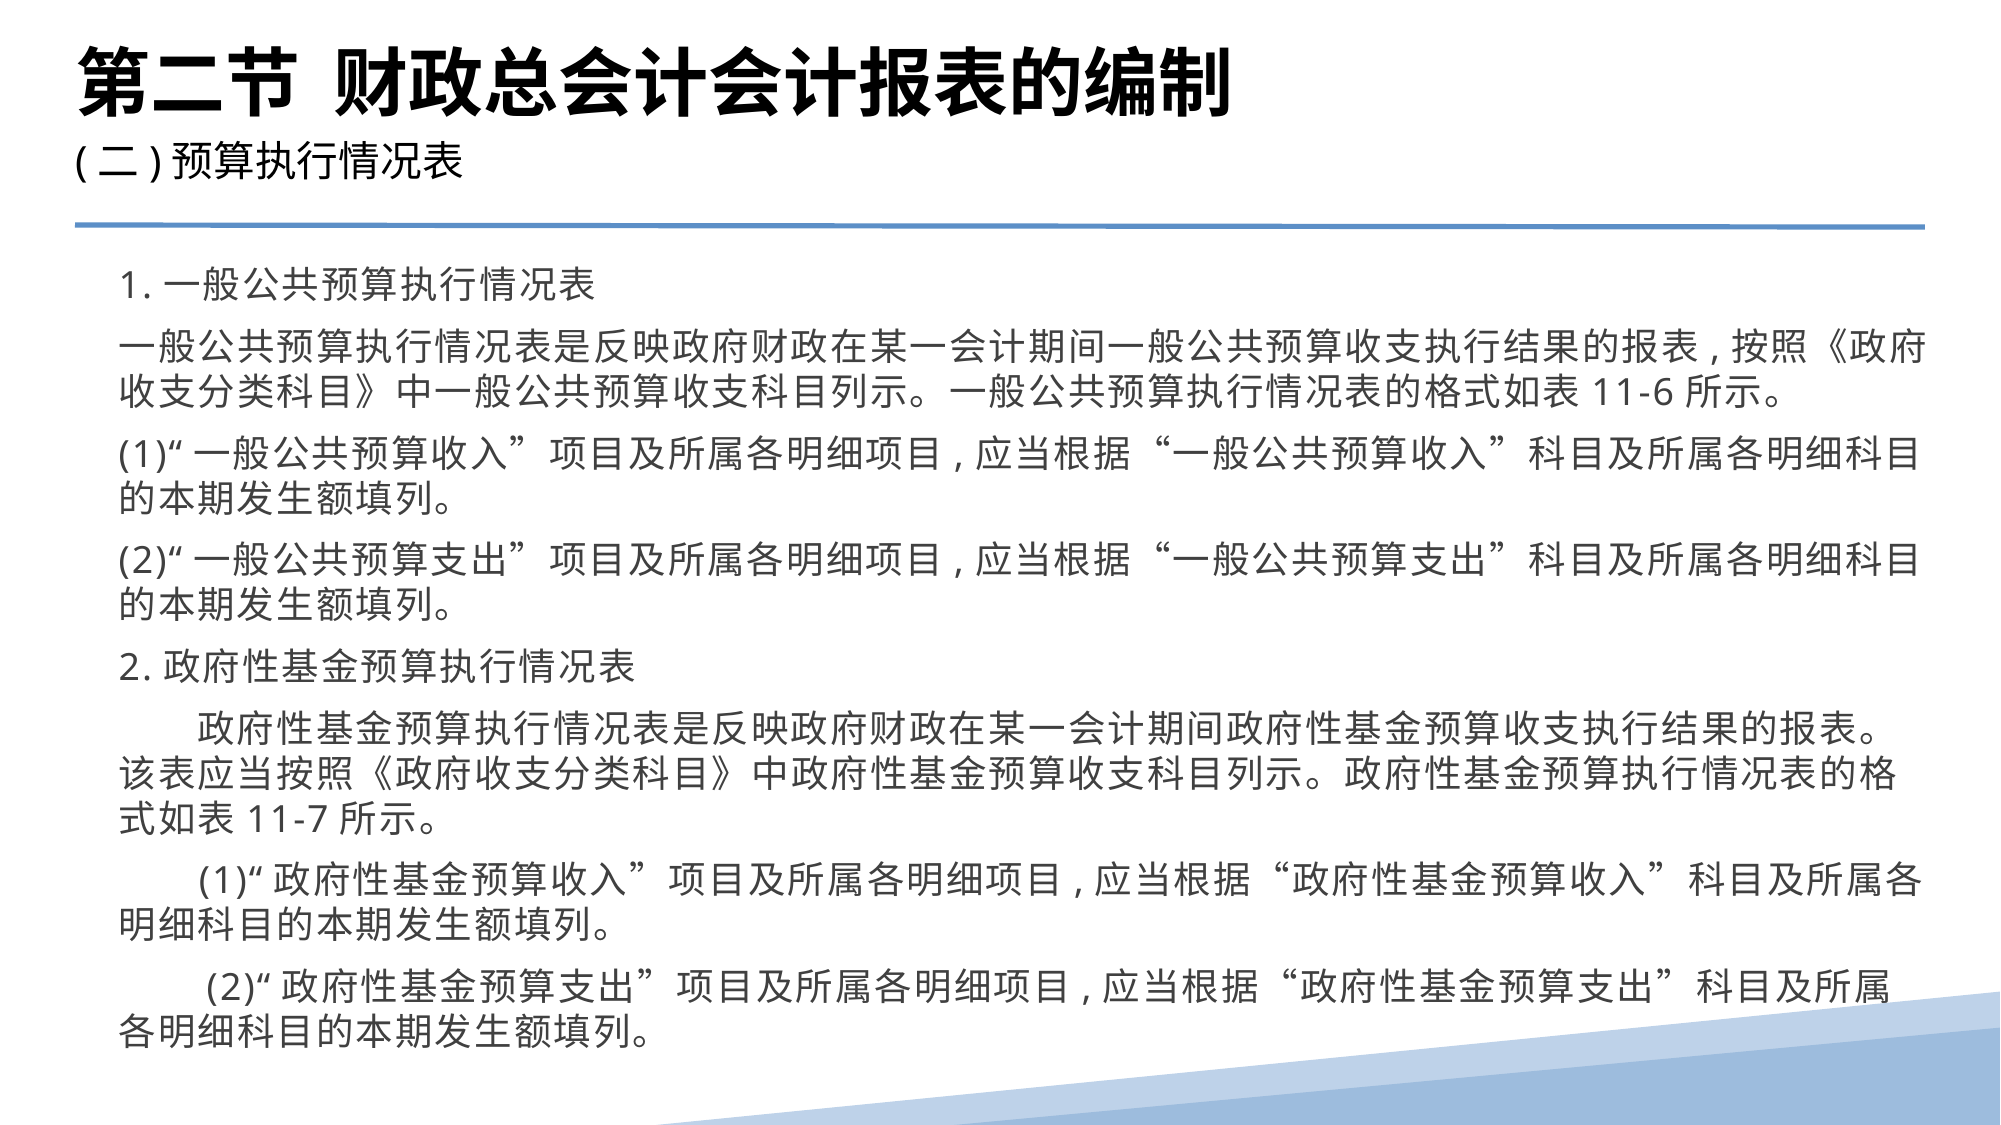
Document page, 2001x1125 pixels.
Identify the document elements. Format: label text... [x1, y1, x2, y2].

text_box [656, 991, 2000, 1125]
text_box 1.一般公共预算执行情况表 一般公共预算执行情况表是反映政府财政在某一会计期间一般公共预算收支执行结果的报表,按照《政府收支分类科目》中一般公共预算收支科目列示。一般公共预算执行情况表的格式如表11-6所示。 (1)“一般公共预算收入”项目及所属各明细项目,应当根据“一般公共预算收入”科目及所属各明细科目的本期发生额填列。 (2)“一般公共预算支出”项目及所属各明细项目,应当根据“一般公共预算支出”科目及所属各明细科目的本期发生额填列。 2.政府性基金预算执行情况表 政府性基金预算执行情况表是反映政府财政在某一会计期间政府性基金预算收支执行结果的报表。该表应当按照《政府收支分类科目》中政府性基金预算收支科目列示。政府性基金预算执行情况表的格式如表11-7所示。 (1)“政府性基金预算收入”项目及所属各明细项目,应当根据“政府性基金预算收入”科目及所属各明细科目的本期发生额填列。 (2)“政府性基金预算支出”项目及所属各明细项目,应当根据“政府性基金预算支出”科目及所属各明细科目的本期发生额填列。 [108, 227, 1941, 1087]
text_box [74, 224, 1925, 228]
text_box (二)预算执行情况表 [75, 124, 1925, 200]
text_box 第二节 财政总会计会计报表的编制 [75, 24, 1925, 124]
